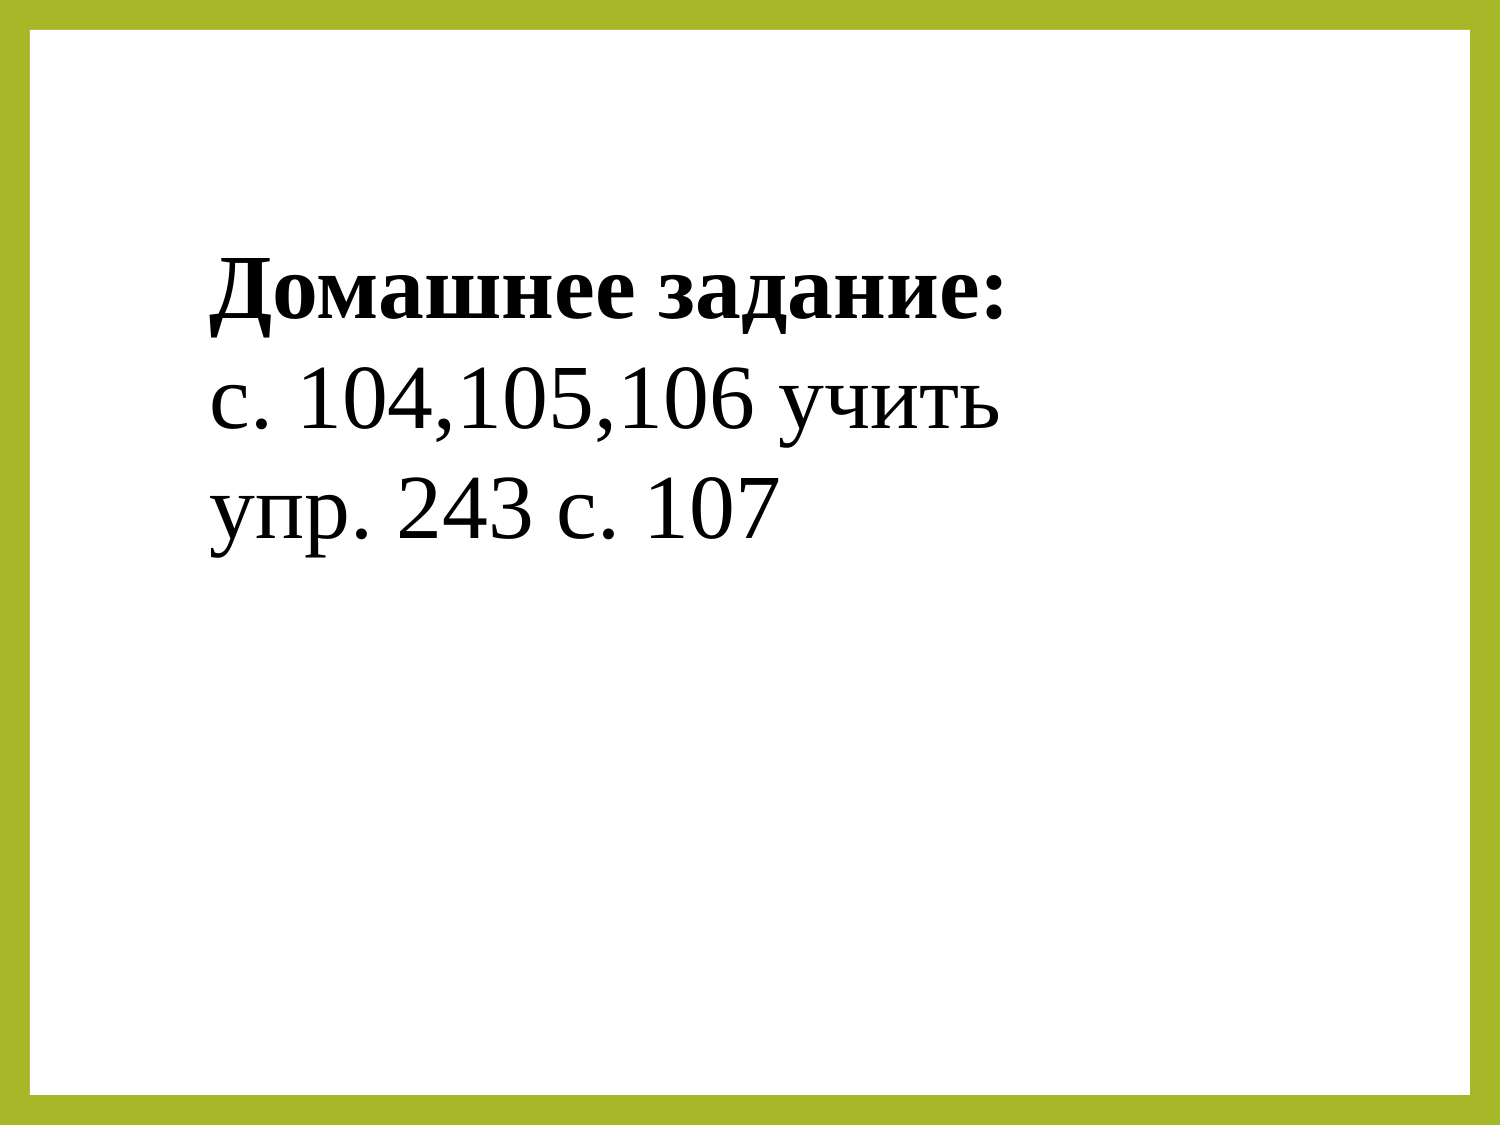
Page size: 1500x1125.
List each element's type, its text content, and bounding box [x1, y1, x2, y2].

text_box Домашнее задание: с. 104,105,106 учить упр. 243 с. 107 [194, 219, 1353, 565]
